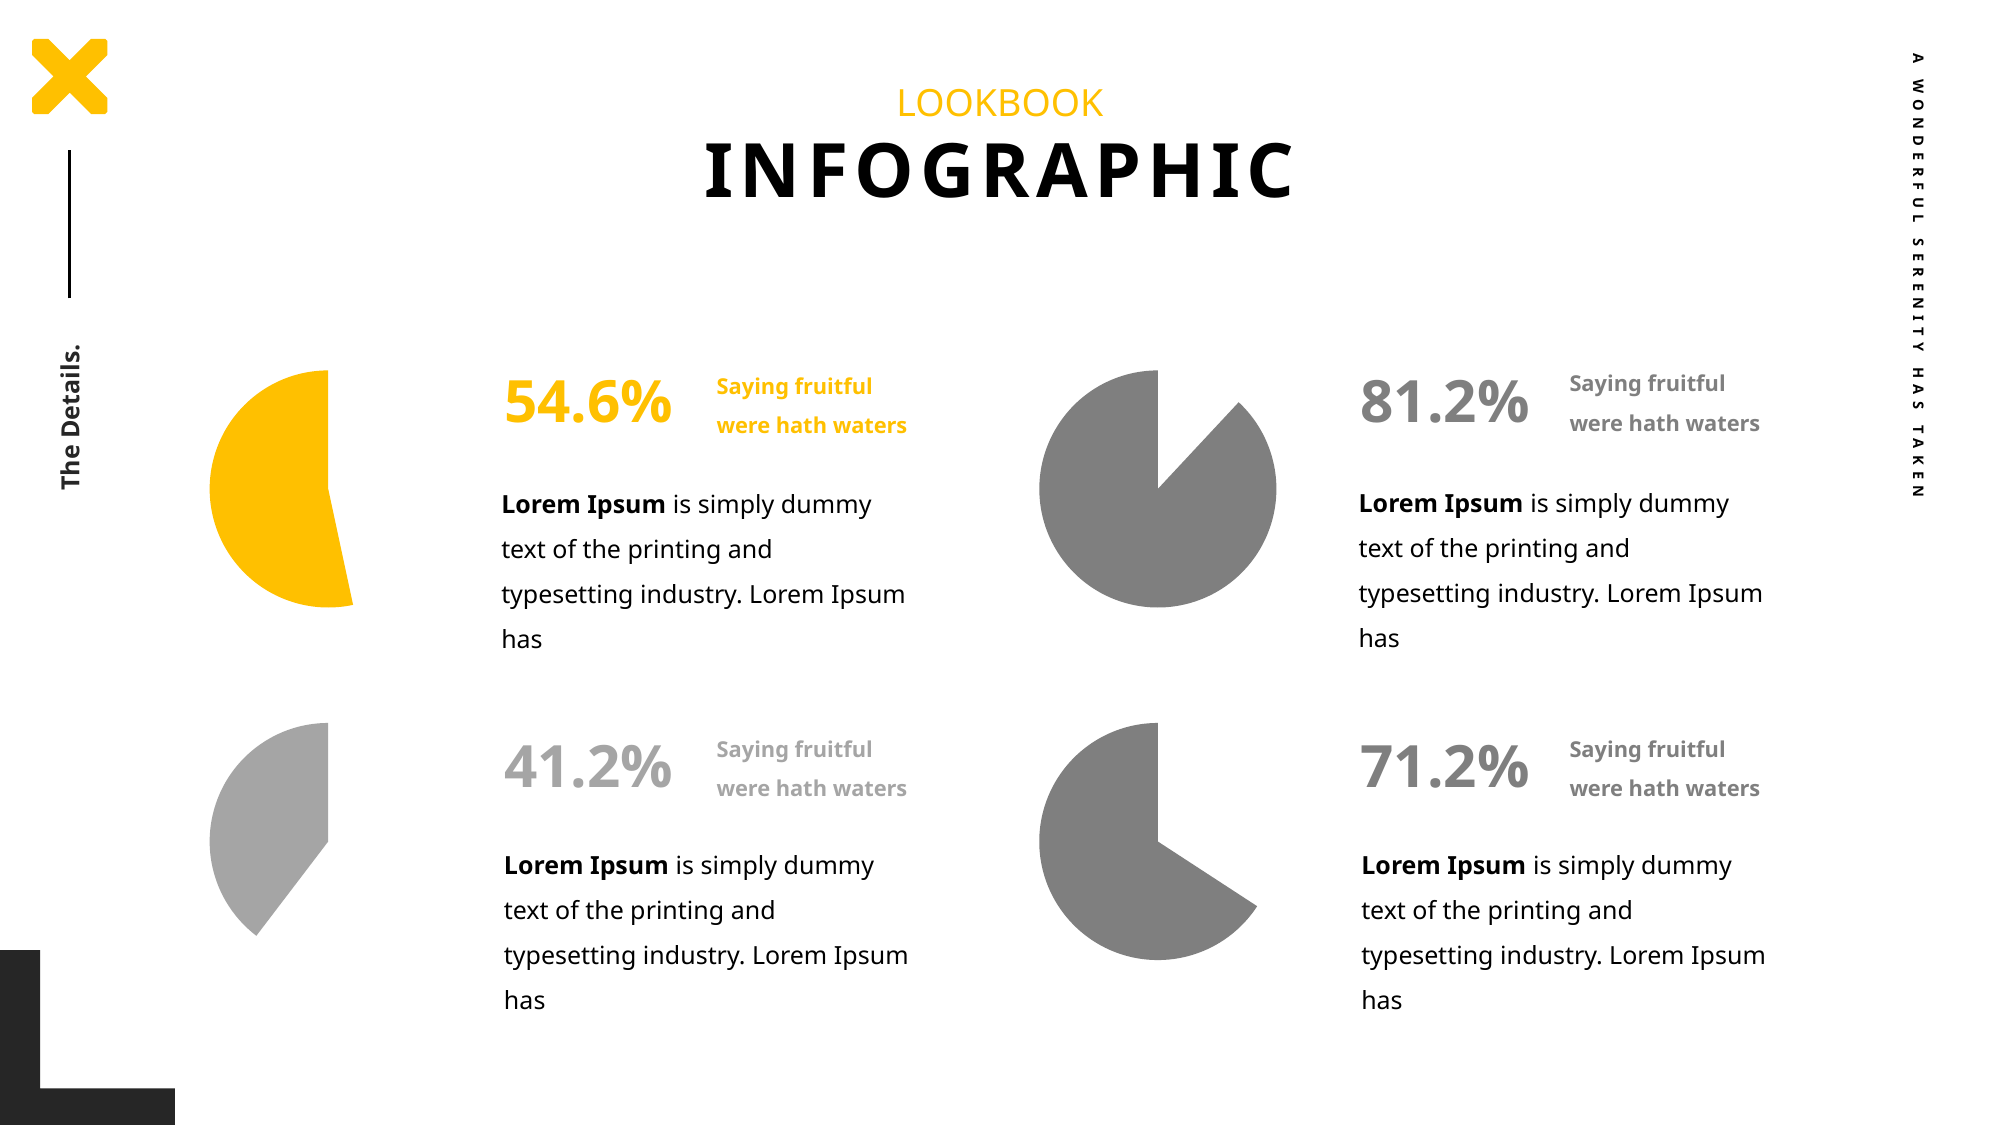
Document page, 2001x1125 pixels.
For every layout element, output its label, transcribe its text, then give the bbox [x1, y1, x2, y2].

text_box A WONDERFUL SERENITY HAS TAKEN [1902, 38, 1944, 536]
text_box [1038, 369, 1278, 609]
text_box Lorem Ipsum is simply dummy text of the printing and typesetting industry. Lorem Ipsum has [1343, 465, 1783, 660]
text_box INFOGRAPHIC [485, 115, 1515, 220]
text_box 54.6% [454, 356, 723, 442]
text_box Saying fruitful were hath waters [701, 352, 930, 446]
text_box Lorem Ipsum is simply dummy text of the printing and typesetting industry. Lorem Ipsum has [489, 827, 926, 1022]
text_box [0, 949, 176, 1125]
text_box [208, 369, 355, 609]
text_box [208, 721, 330, 938]
text_box Lorem Ipsum is simply dummy text of the printing and typesetting industry. Lorem Ipsum has [486, 466, 926, 661]
text_box The Details. [47, 162, 92, 506]
text_box Saying fruitful were hath waters [1554, 714, 1783, 809]
text_box Saying fruitful were hath waters [701, 714, 930, 809]
text_box 71.2% [1313, 721, 1577, 807]
text_box [1038, 721, 1259, 962]
text_box 81.2% [1313, 356, 1577, 442]
text_box 41.2% [454, 721, 723, 807]
text_box Lorem Ipsum is simply dummy text of the printing and typesetting industry. Lorem Ipsum has [1346, 827, 1783, 1022]
text_box Saying fruitful were hath waters [1554, 349, 1783, 443]
text_box LOOKBOOK [881, 71, 1119, 115]
text_box [31, 37, 109, 116]
